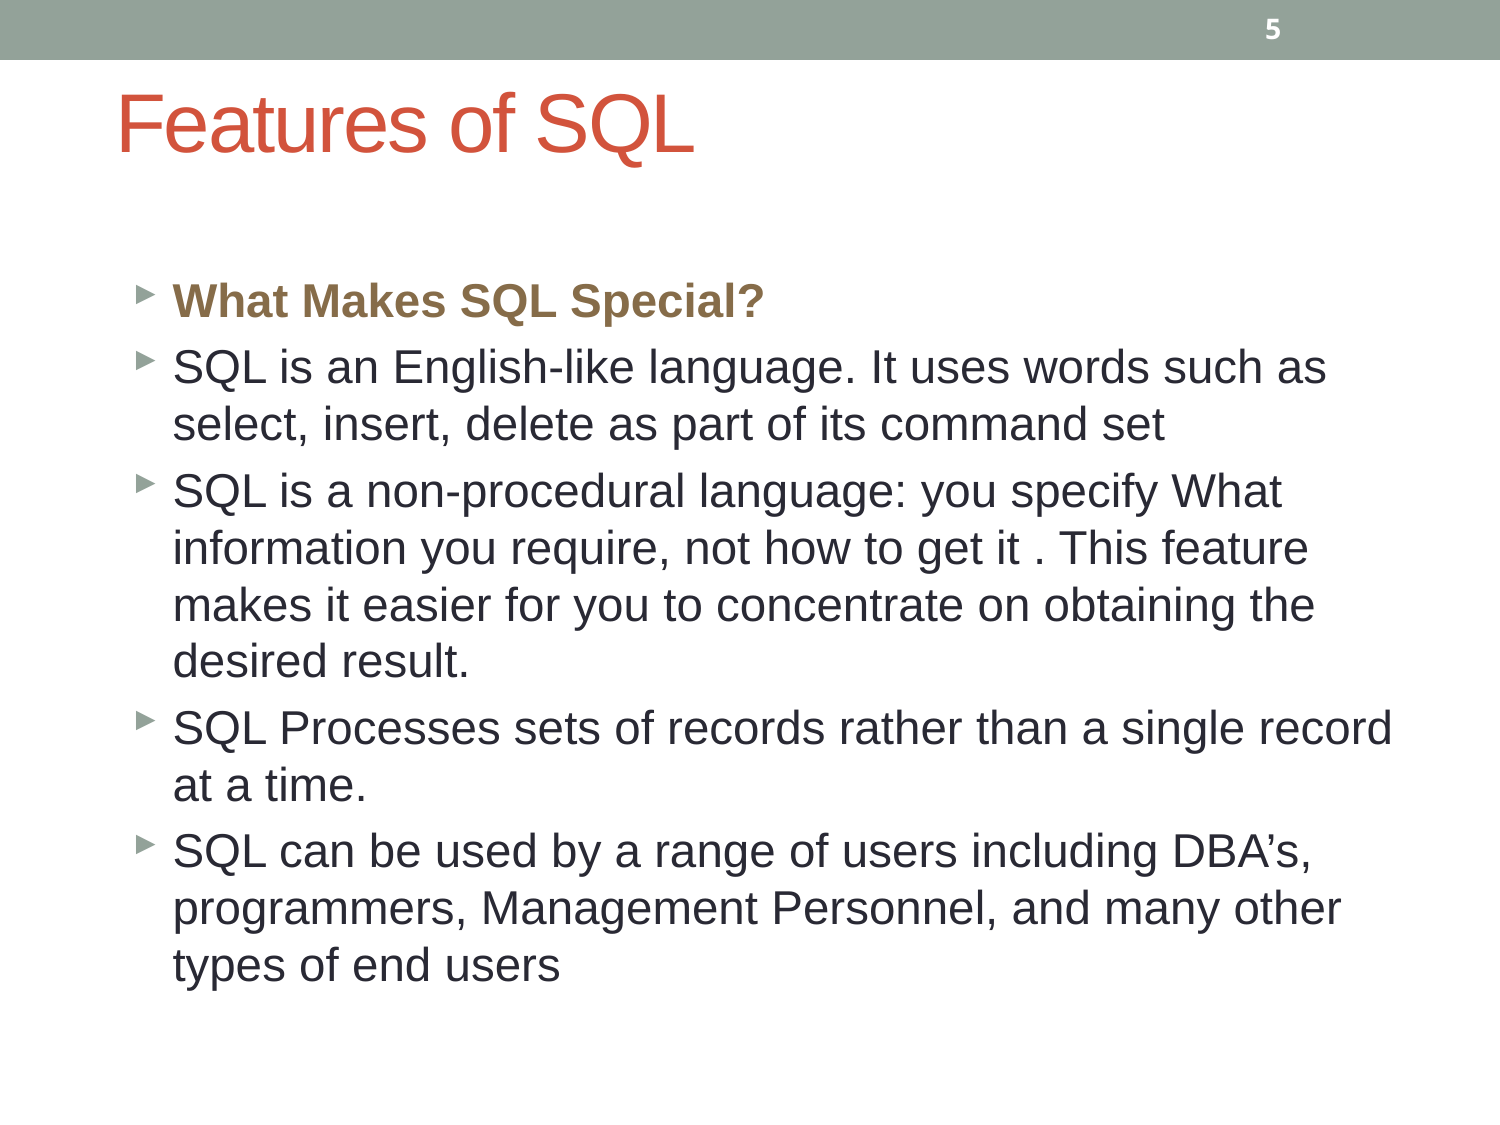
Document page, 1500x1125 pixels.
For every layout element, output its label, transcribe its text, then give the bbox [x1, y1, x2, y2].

list What Makes SQL Special? SQL is an English-like language. It uses words such as select, insert, delete as part of its command set SQL is a non-procedural language: you specify What information you require, not how to get it . This feature makes it easier for you to concentrate on obtaining the desired result. SQL Processes sets of records rather than a single record at a time. SQL can be used by a range of users including DBA’s, programmers, Management Personnel, and many other types of end users [100, 262, 1438, 1000]
slide_number 5 [1250, 3, 1425, 57]
title Features of SQL [100, 37, 1438, 200]
